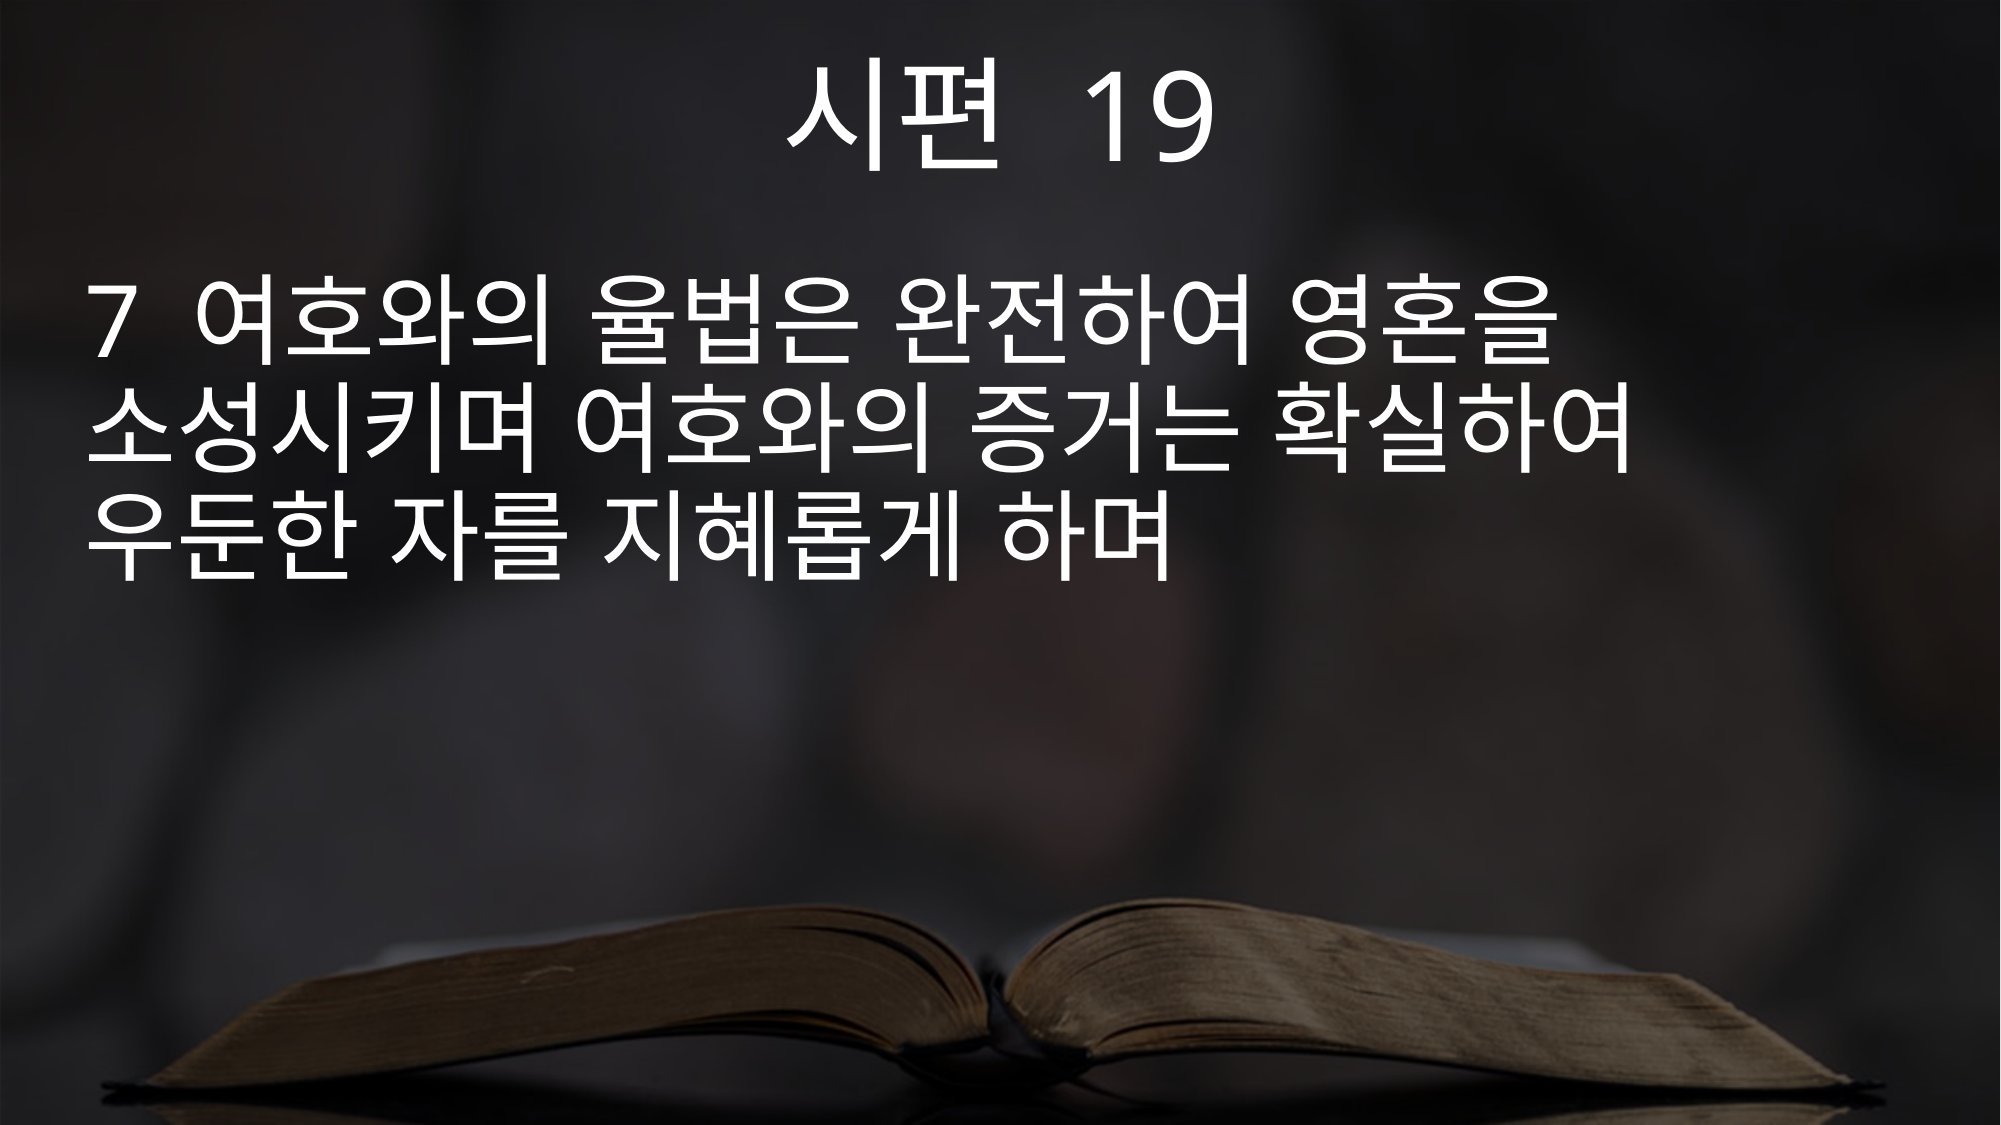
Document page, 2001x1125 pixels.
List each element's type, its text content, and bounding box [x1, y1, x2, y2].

list 7 여호와의 율법은 완전하여 영혼을 소성시키며 여호와의 증거는 확실하여 우둔한 자를 지혜롭게 하며 [69, 263, 1953, 423]
picture [0, 0, 2001, 1125]
footer 시편 19 [0, 32, 2000, 192]
